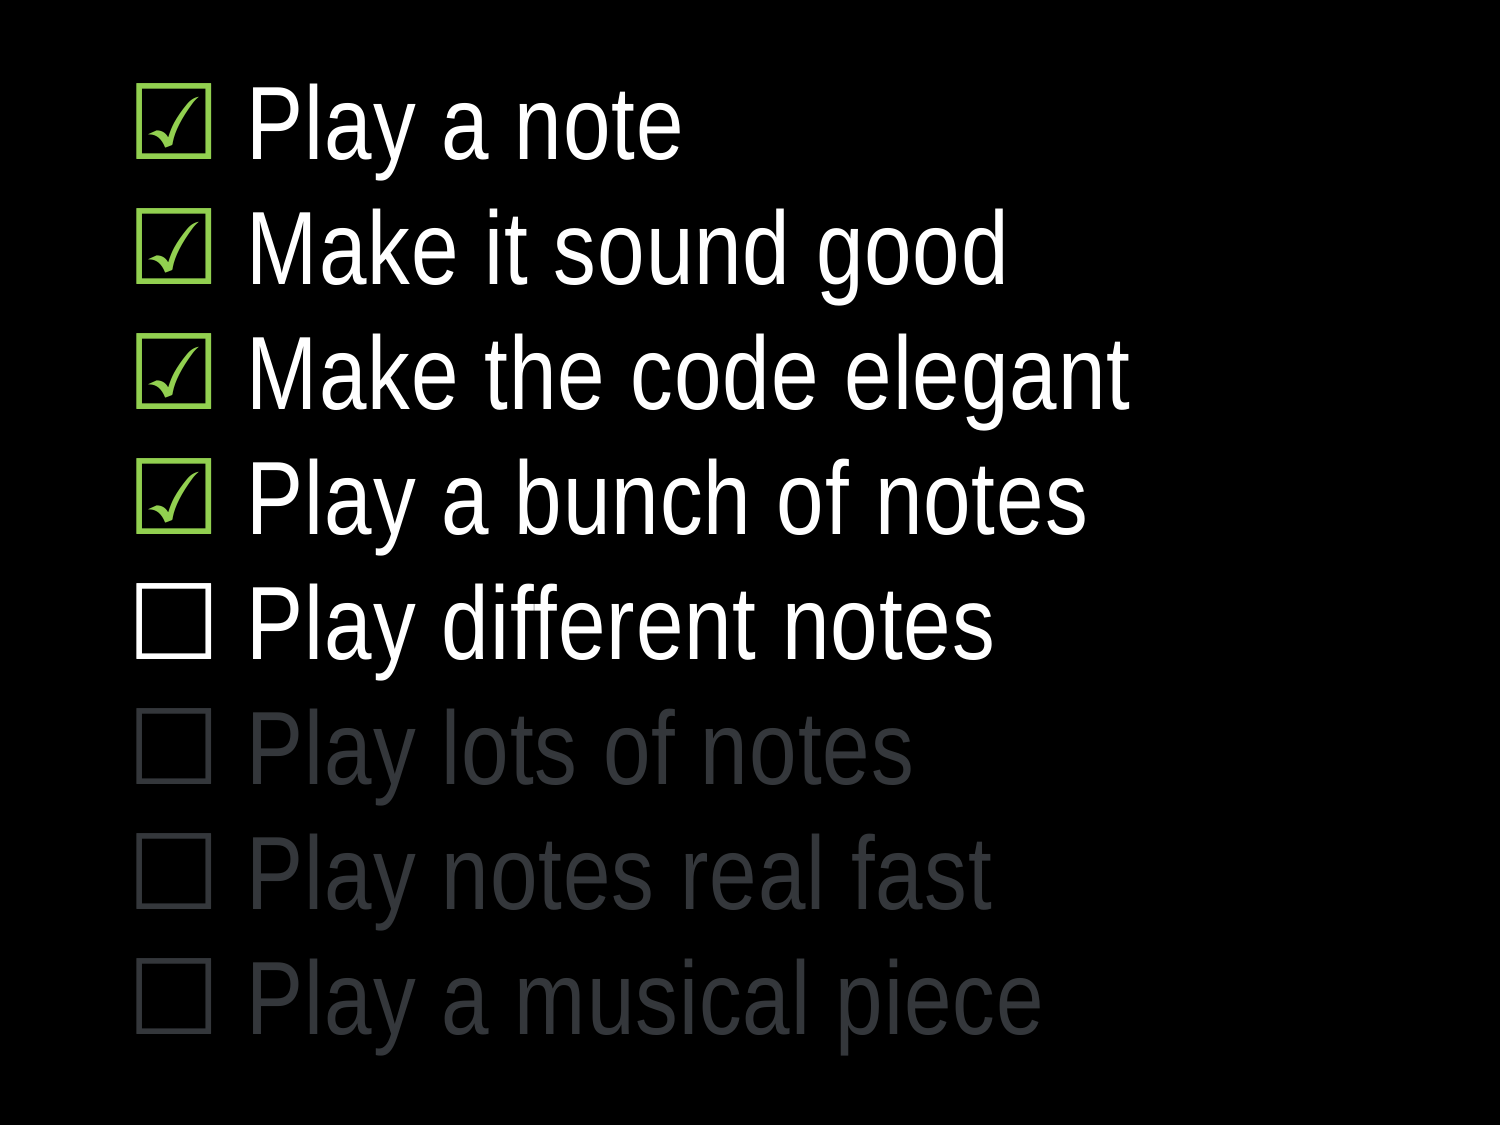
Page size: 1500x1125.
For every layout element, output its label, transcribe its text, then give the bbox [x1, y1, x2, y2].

text_box ☐ Play lots of notes [112, 674, 1388, 799]
text_box ☐ Play notes real fast [112, 799, 1388, 938]
title ☑ Play a note [112, 50, 1388, 174]
text_box ☑ Play a bunch of notes [112, 424, 1388, 549]
text_box ☑ Make the code elegant [112, 299, 1388, 424]
text_box ☐ Play a musical piece [112, 938, 1388, 1063]
text_box ☑ Make it sound good [112, 174, 1388, 299]
text_box ☐ Play different notes [112, 549, 1388, 674]
